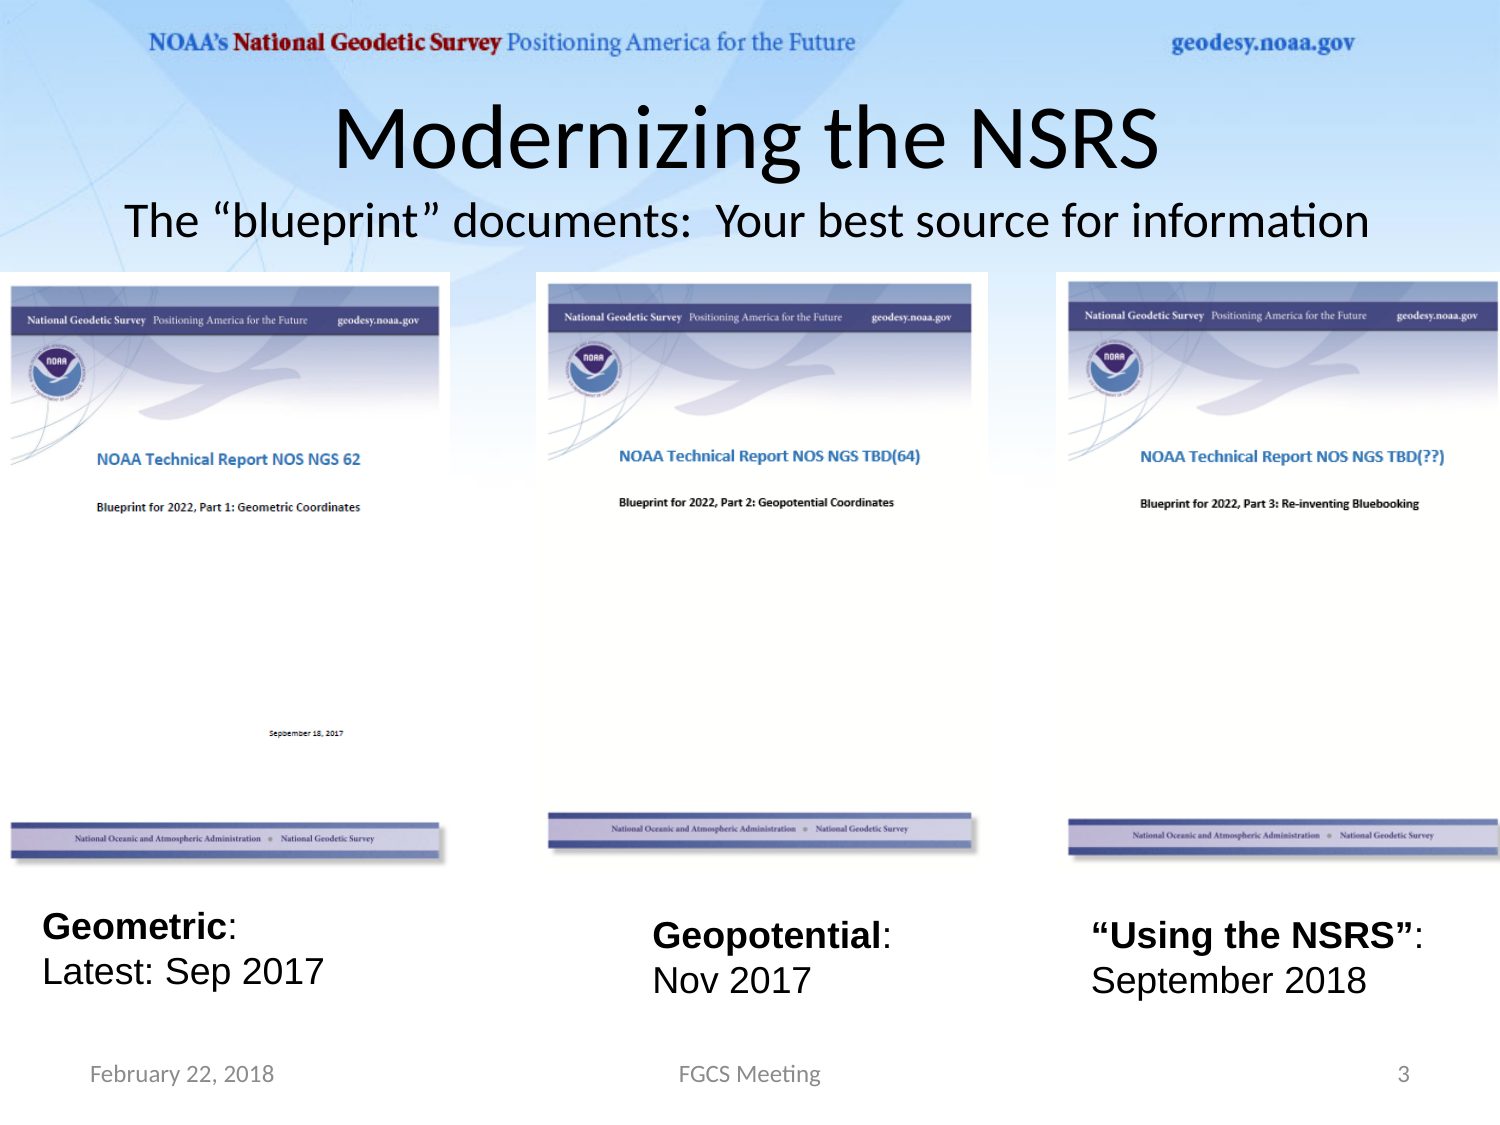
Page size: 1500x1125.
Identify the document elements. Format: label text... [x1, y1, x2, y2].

text_box Modernizing the NSRS The “blueprint” documents: Your best source for information [69, 69, 1425, 263]
picture [0, 0, 1500, 1125]
text_box Geopotential: Nov 2017 [637, 903, 908, 1009]
slide_number 3 [1074, 1042, 1425, 1103]
footer FGCS Meeting [512, 1042, 988, 1103]
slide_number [75, 1042, 425, 1103]
text_box Geometric: Latest: Sep 2017 [27, 894, 340, 1000]
text_box “Using the NSRS”: September 2018 [1076, 903, 1440, 1009]
